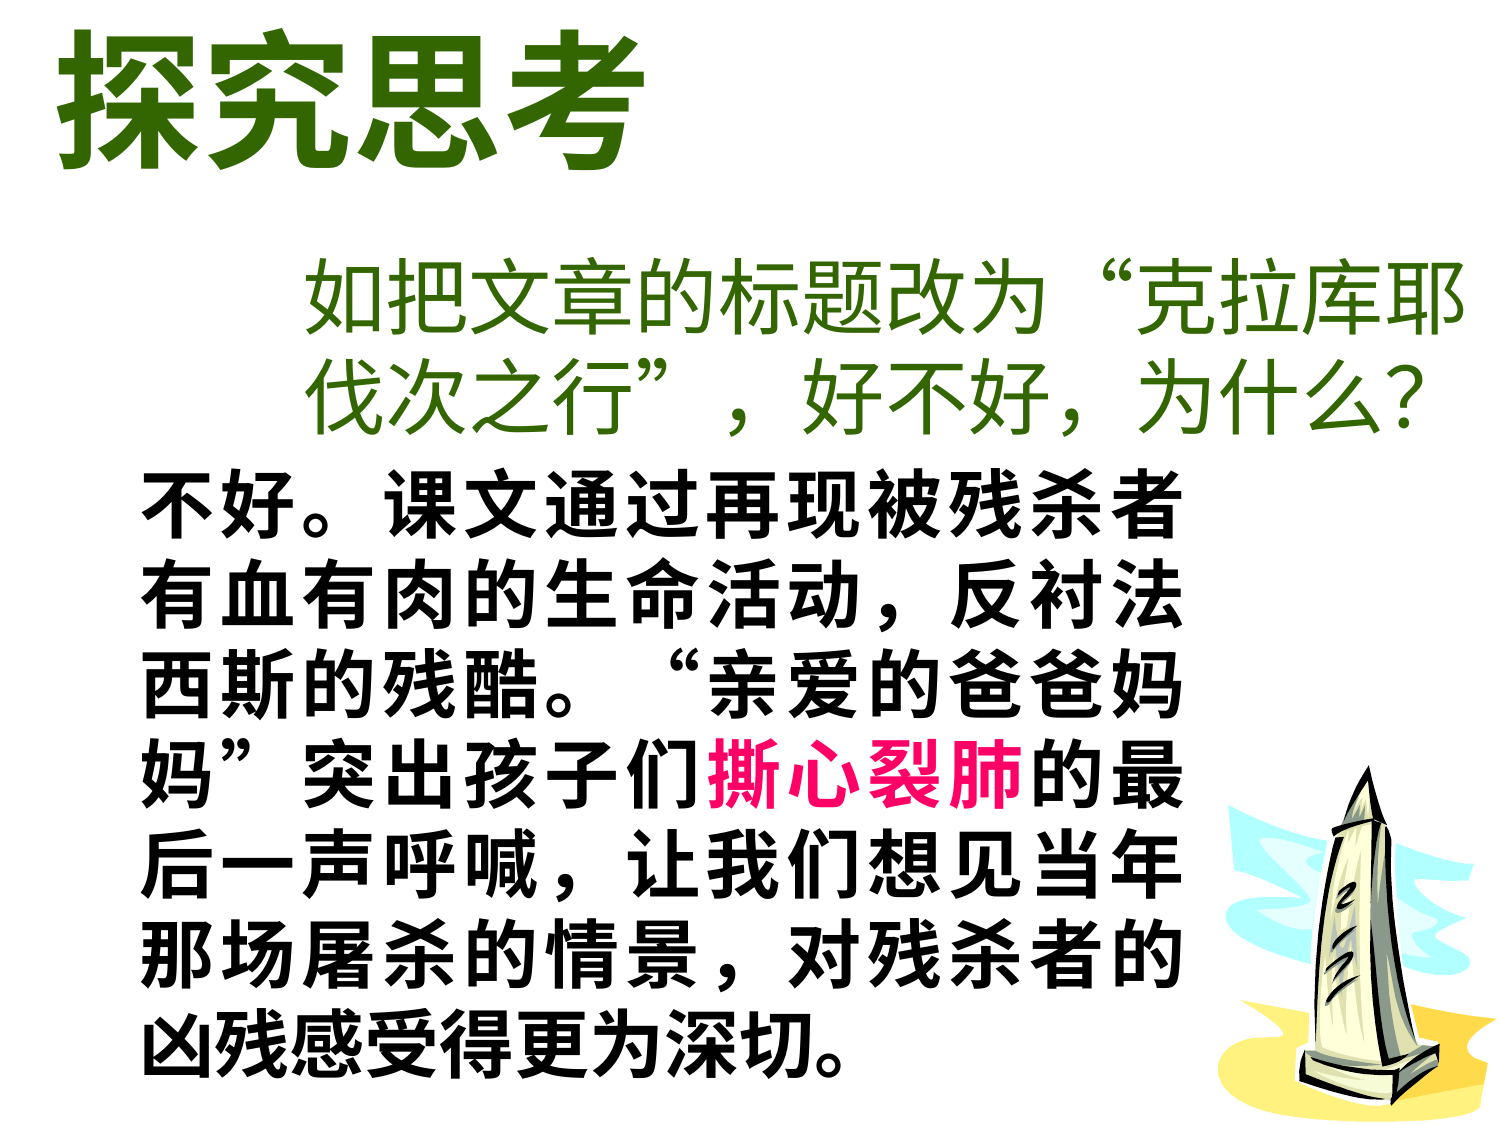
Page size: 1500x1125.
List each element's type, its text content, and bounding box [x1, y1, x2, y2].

text_box 不好。课文通过再现被残杀者有血有肉的生命活动，反衬法西斯的残酷。“亲爱的爸爸妈妈”突出孩子们撕心裂肺的最后一声呼喊，让我们想见当年那场屠杀的情景，对残杀者的凶残感受得更为深切。 [125, 449, 1200, 1095]
text_box 如把文章的标题改为“克拉库耶伐次之行”，好不好，为什么？ [287, 237, 1500, 453]
text_box 探究思考 [37, 0, 938, 195]
picture [1214, 762, 1500, 1125]
